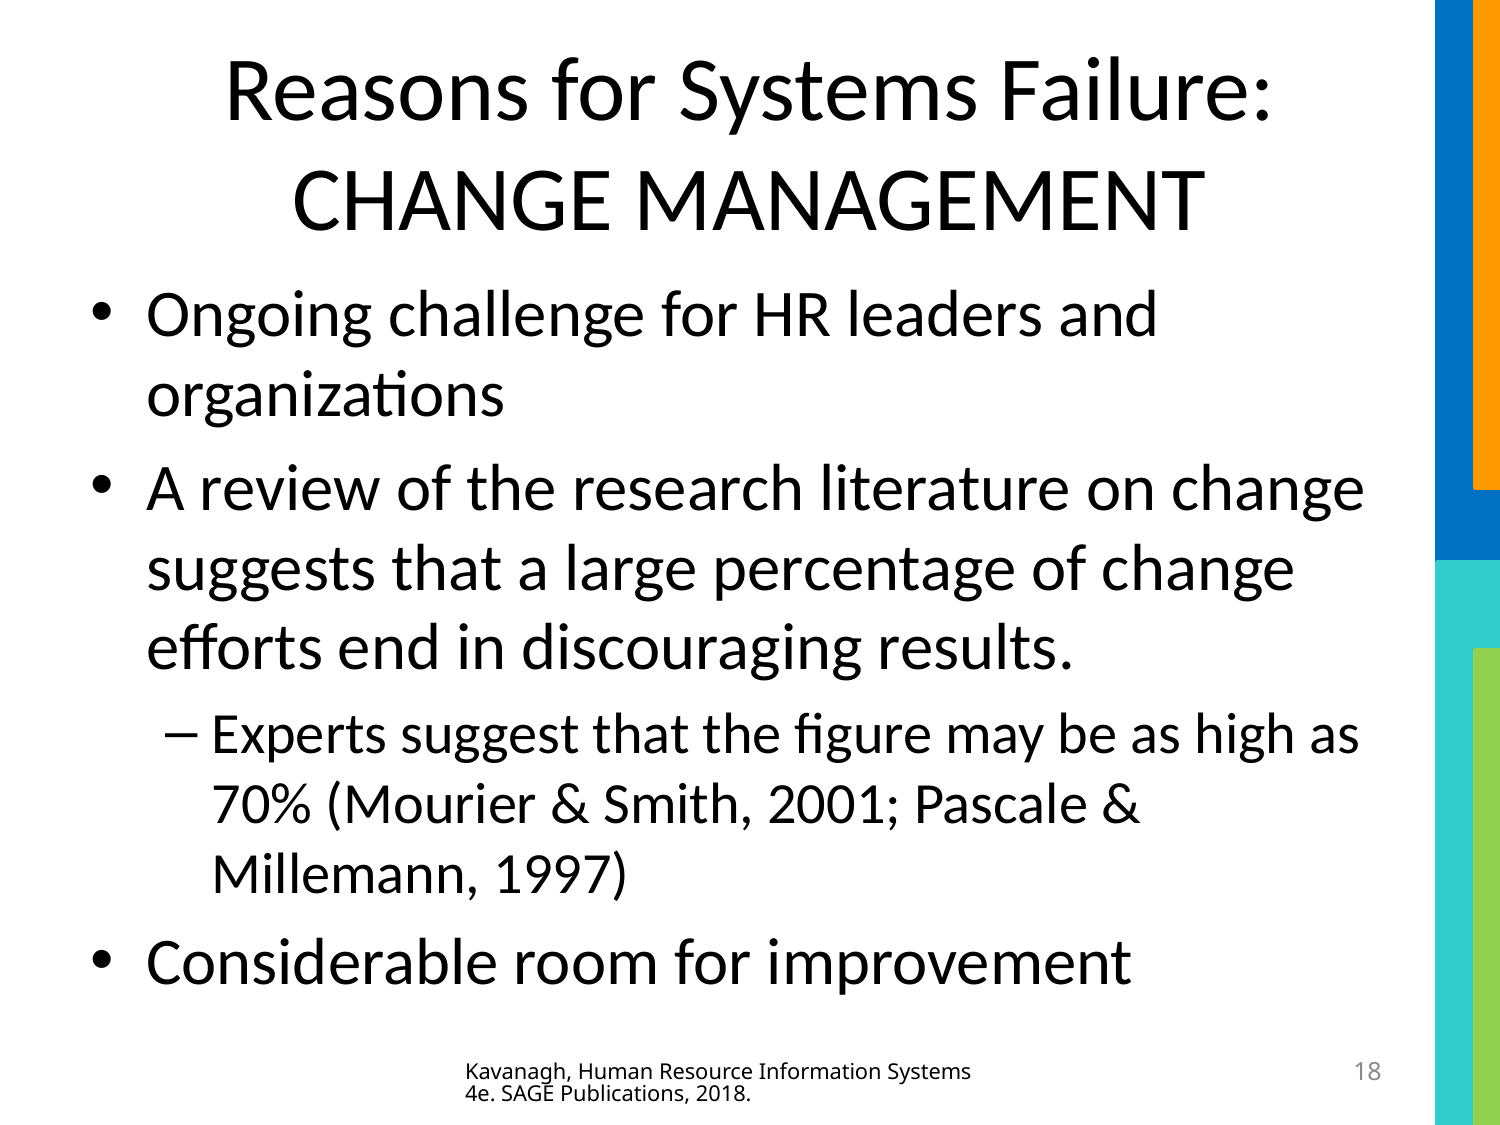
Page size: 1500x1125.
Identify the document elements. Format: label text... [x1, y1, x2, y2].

list Ongoing challenge for HR leaders and organizations A review of the research literature on change suggests that a large percentage of change efforts end in discouraging results. Experts suggest that the figure may be as high as 70% (Mourier & Smith, 2001; Pascale & Millemann, 1997) Considerable room for improvement [75, 262, 1425, 1005]
footer Kavanagh, Human Resource Information Systems 4e. SAGE Publications, 2018. [450, 1042, 1004, 1103]
slide_number 18 [1059, 1042, 1397, 1103]
title Reasons for Systems Failure: CHANGE MANAGEMENT [75, 45, 1425, 233]
